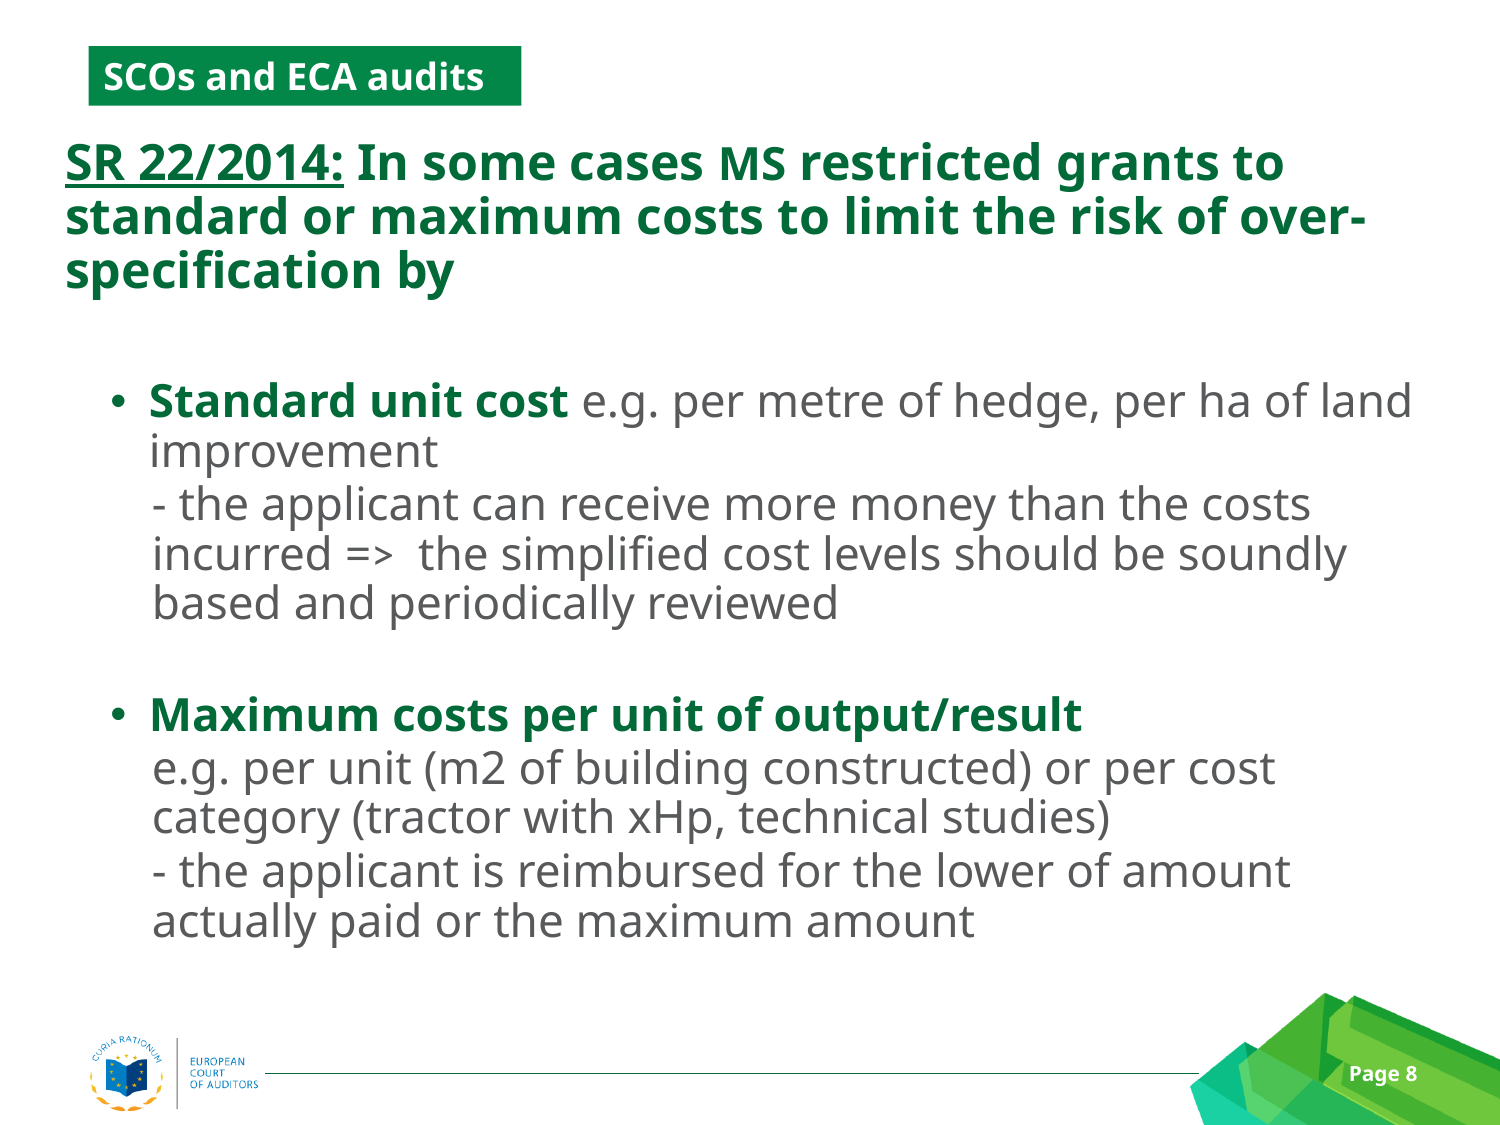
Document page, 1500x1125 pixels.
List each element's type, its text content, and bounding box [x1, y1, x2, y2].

slide_number Page 8 [1122, 1053, 1418, 1095]
picture [82, 1028, 265, 1118]
list SR 22/2014: In some cases MS restricted grants to standard or maximum costs to limit the risk of over-specification by Standard unit cost e.g. per metre of hedge, per ha of land improvement - the applicant can receive more money than the costs incurred => the simplified cost levels should be soundly based and periodically reviewed Maximum costs per unit of output/result e.g. per unit (m2 of building constructed) or per cost category (tractor with xHp, technical studies) - the applicant is reimbursed for the lower of amount actually paid or the maximum amount [64, 137, 1447, 953]
picture [1175, 987, 1500, 1125]
text_box SCOs and ECA audits [88, 46, 522, 106]
